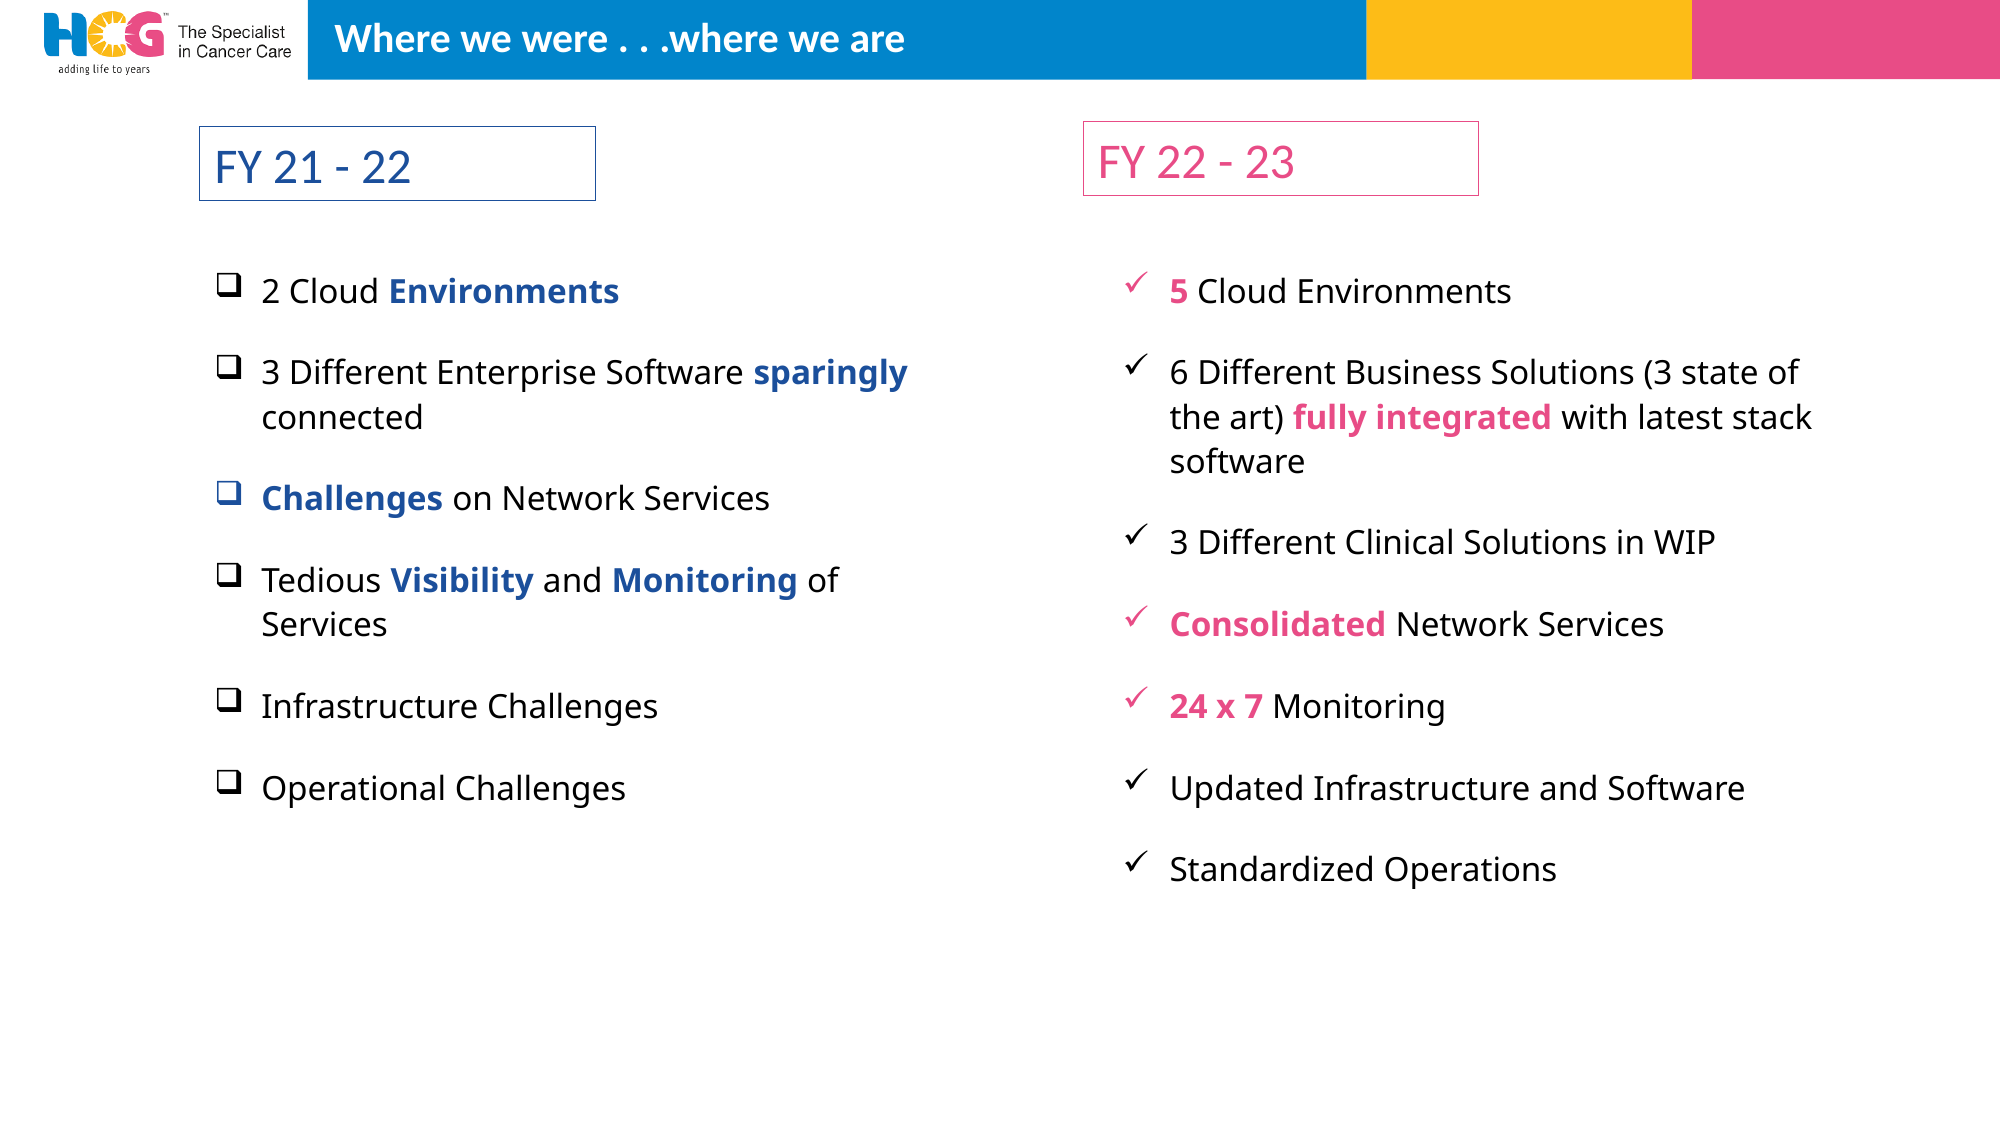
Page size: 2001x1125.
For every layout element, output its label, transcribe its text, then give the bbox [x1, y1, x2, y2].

text_box FY 21 - 22 [199, 126, 596, 201]
text_box 2 Cloud Environments 3 Different Enterprise Software sparingly connected Challenges on Network Services Tedious Visibility and Monitoring of Services Infrastructure Challenges Operational Challenges [199, 258, 941, 1125]
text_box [44, 0, 2000, 80]
text_box FY 22 - 23 [1083, 121, 1479, 196]
text_box 5 Cloud Environments 6 Different Business Solutions (3 state of the art) fully integrated with latest stack software 3 Different Clinical Solutions in WIP Consolidated Network Services 24 x 7 Monitoring Updated Infrastructure and Software Standardized Operations [1107, 258, 1850, 1059]
